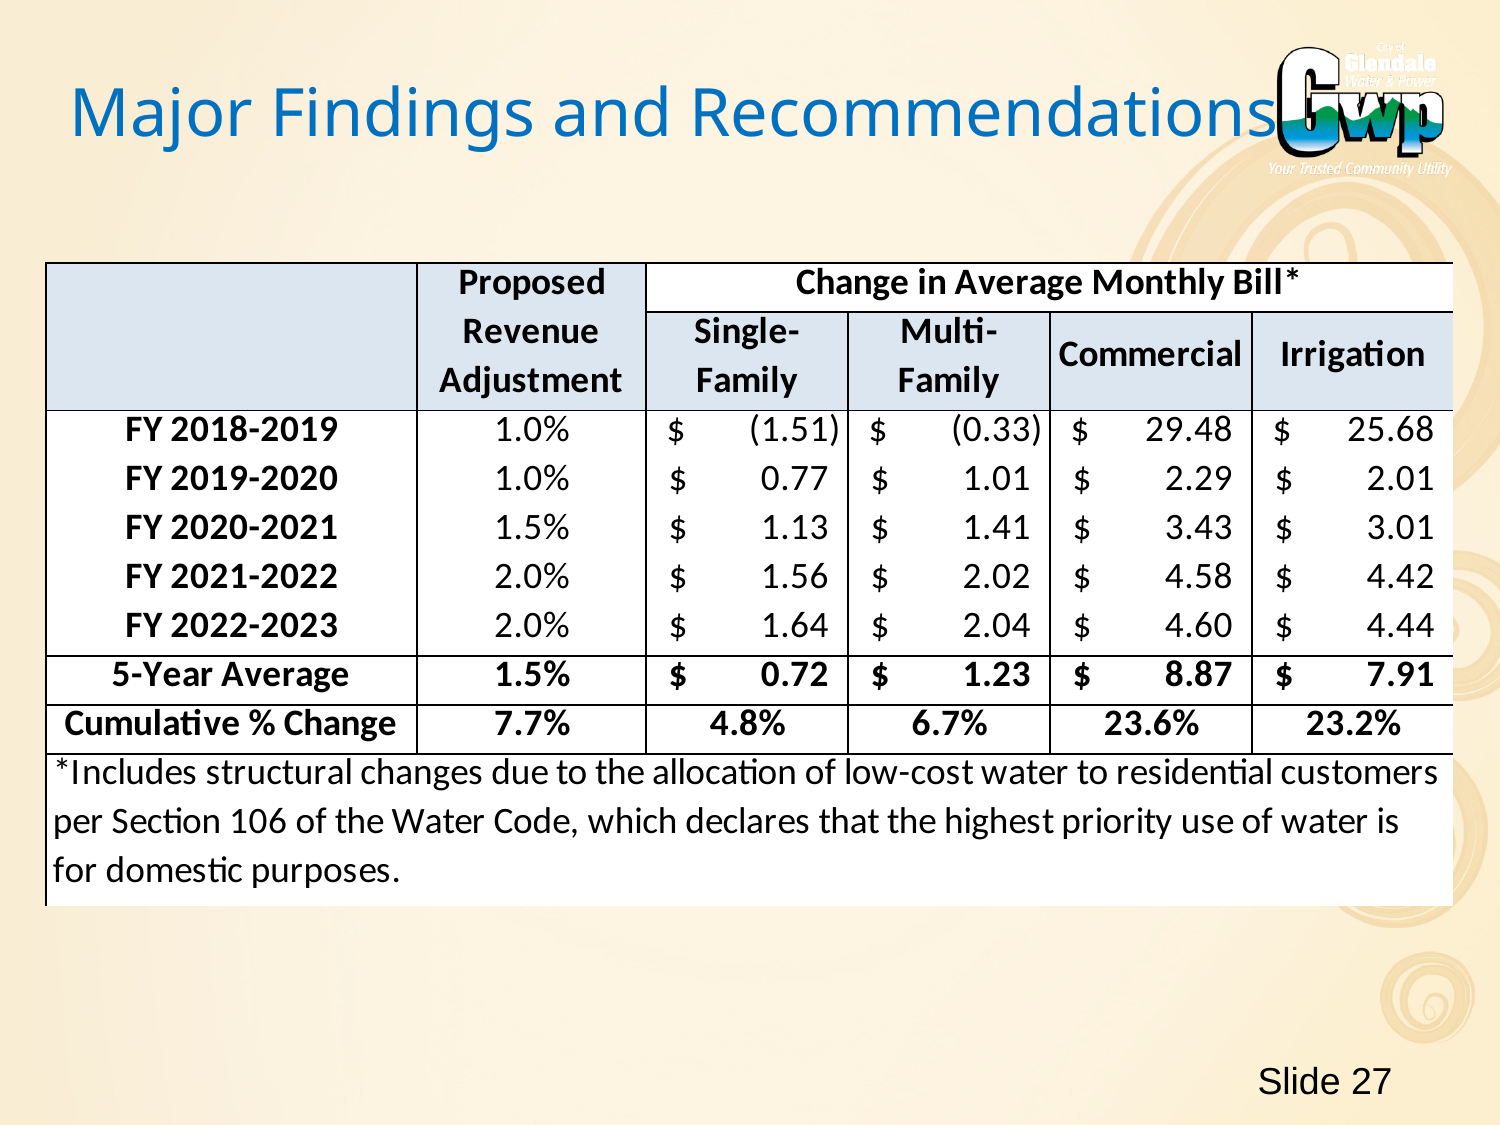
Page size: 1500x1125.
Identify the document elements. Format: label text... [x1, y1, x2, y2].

title Major Findings and Recommendations [0, 43, 1267, 177]
picture [0, 0, 1500, 1125]
text_box Slide 27 [1149, 1049, 1500, 1125]
